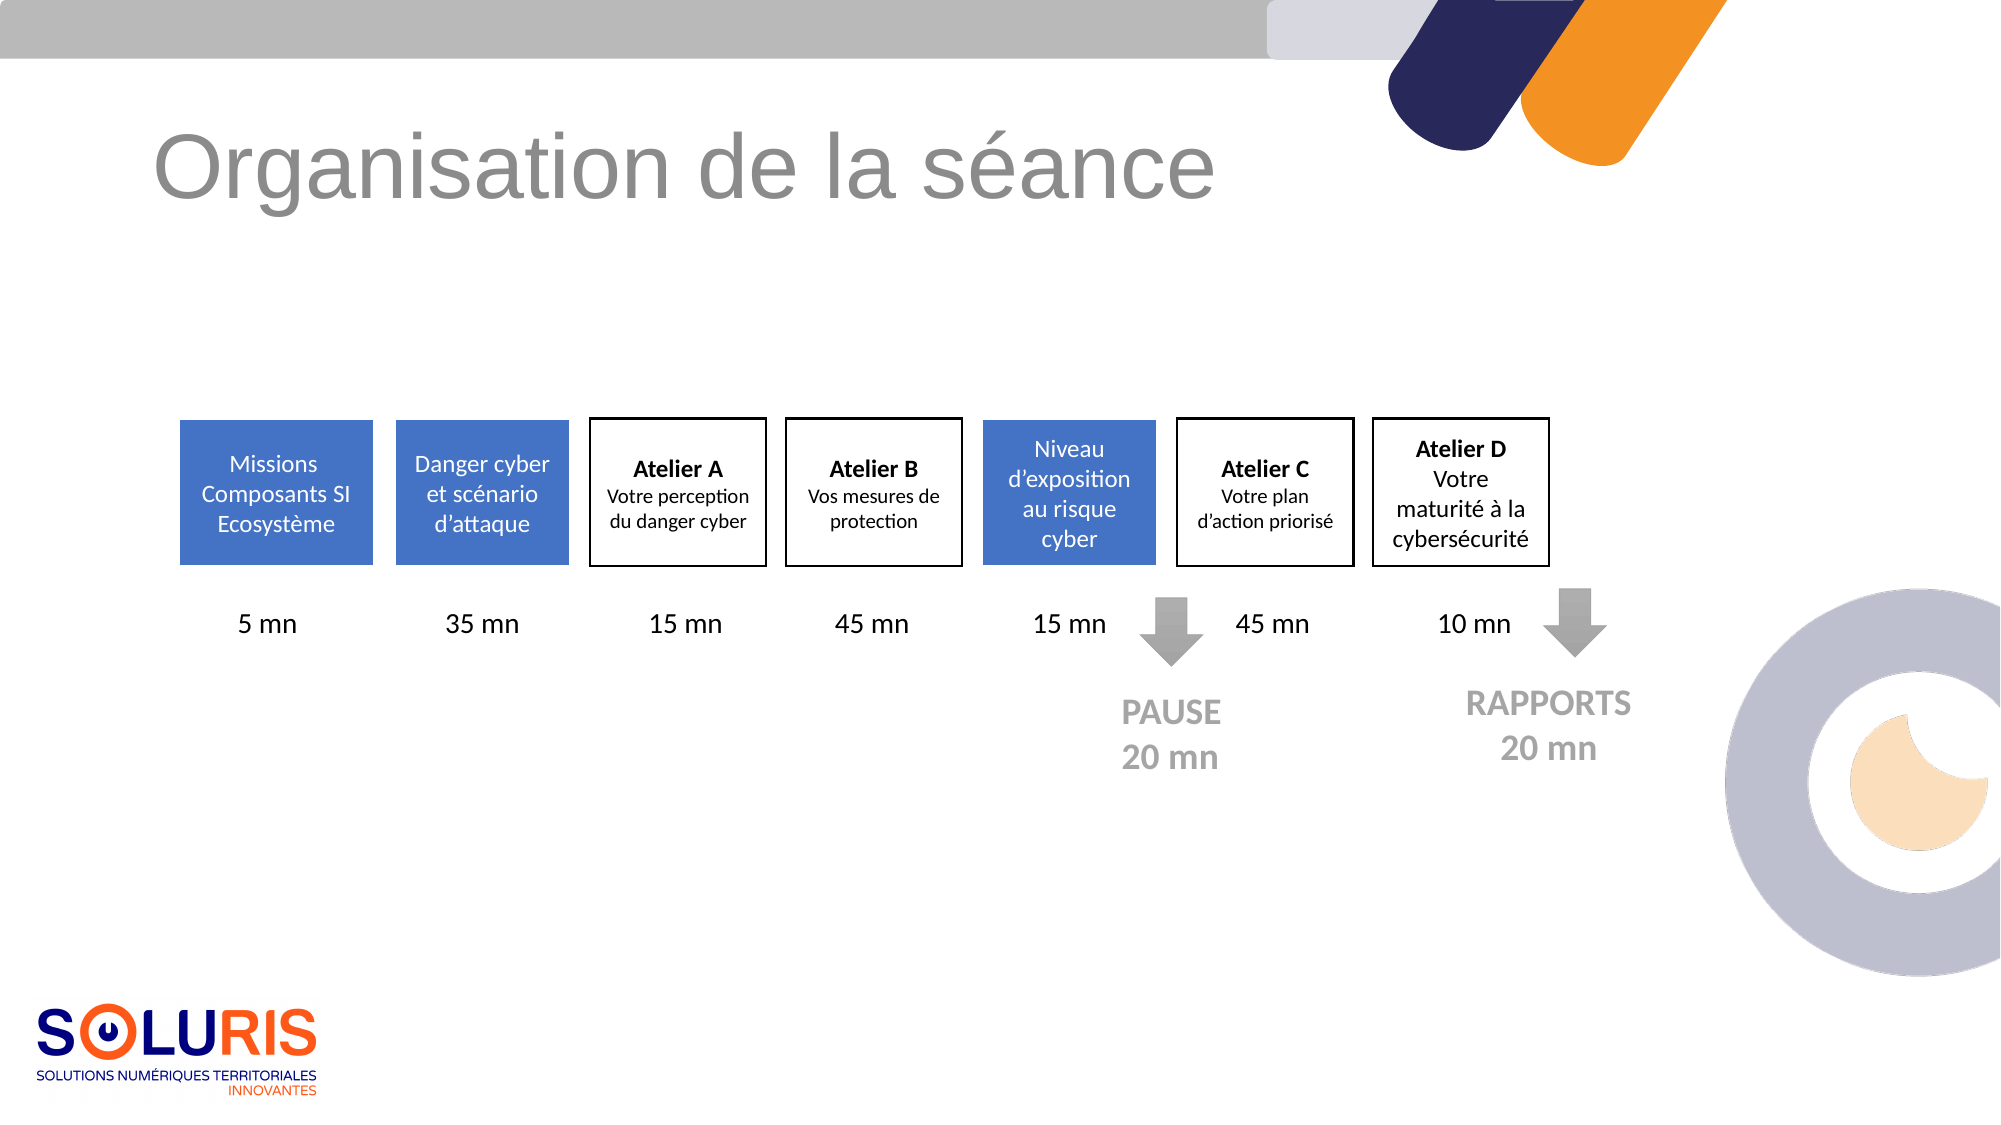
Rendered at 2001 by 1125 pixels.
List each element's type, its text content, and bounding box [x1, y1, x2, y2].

title Organisation de la séance [137, 59, 1863, 278]
picture [1659, 522, 2001, 1043]
picture [30, 995, 322, 1105]
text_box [177, 418, 1652, 786]
